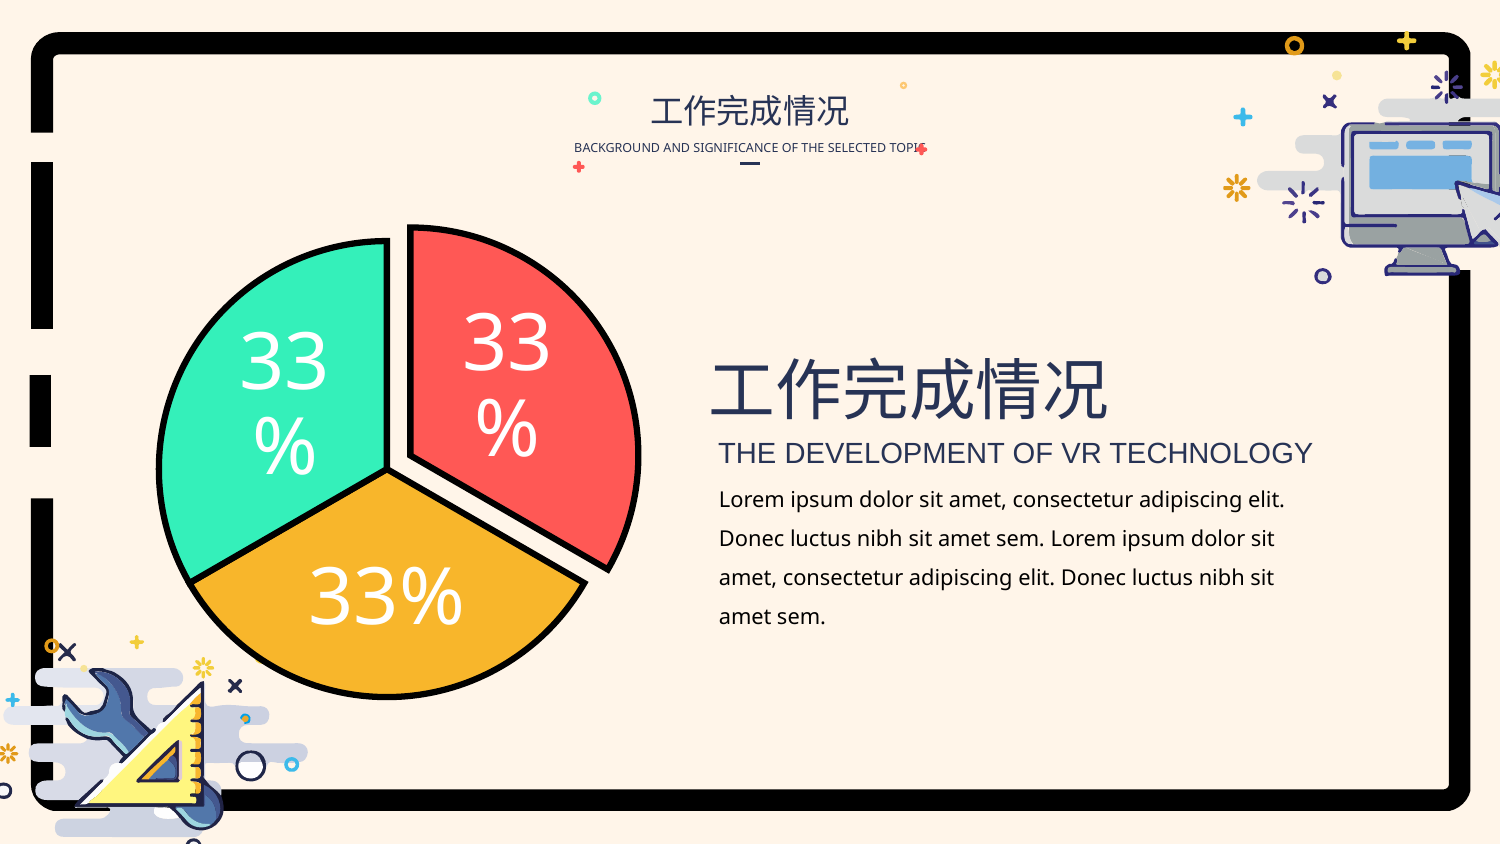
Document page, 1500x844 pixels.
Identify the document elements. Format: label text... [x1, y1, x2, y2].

text_box 33% [157, 240, 388, 585]
text_box Lorem ipsum dolor sit amet, consectetur adipiscing elit. Donec luctus nibh sit amet sem. Lorem ipsum dolor sit amet, consectetur adipiscing elit. Donec luctus nibh sit amet sem. [704, 464, 1330, 637]
text_box 工作完成情况 [694, 324, 1288, 436]
text_box 33% [189, 468, 586, 699]
text_box 工作完成情况 [635, 82, 865, 132]
text_box 33% [409, 226, 640, 571]
text_box [899, 81, 908, 90]
text_box [572, 160, 585, 173]
text_box THE DEVELOPMENT OF VR TECHNOLOGY [703, 426, 1329, 477]
text_box BACKGROUND AND SIGNIFICANCE OF THE SELECTED TOPIC [559, 132, 941, 163]
text_box [915, 143, 928, 156]
text_box [588, 91, 602, 106]
